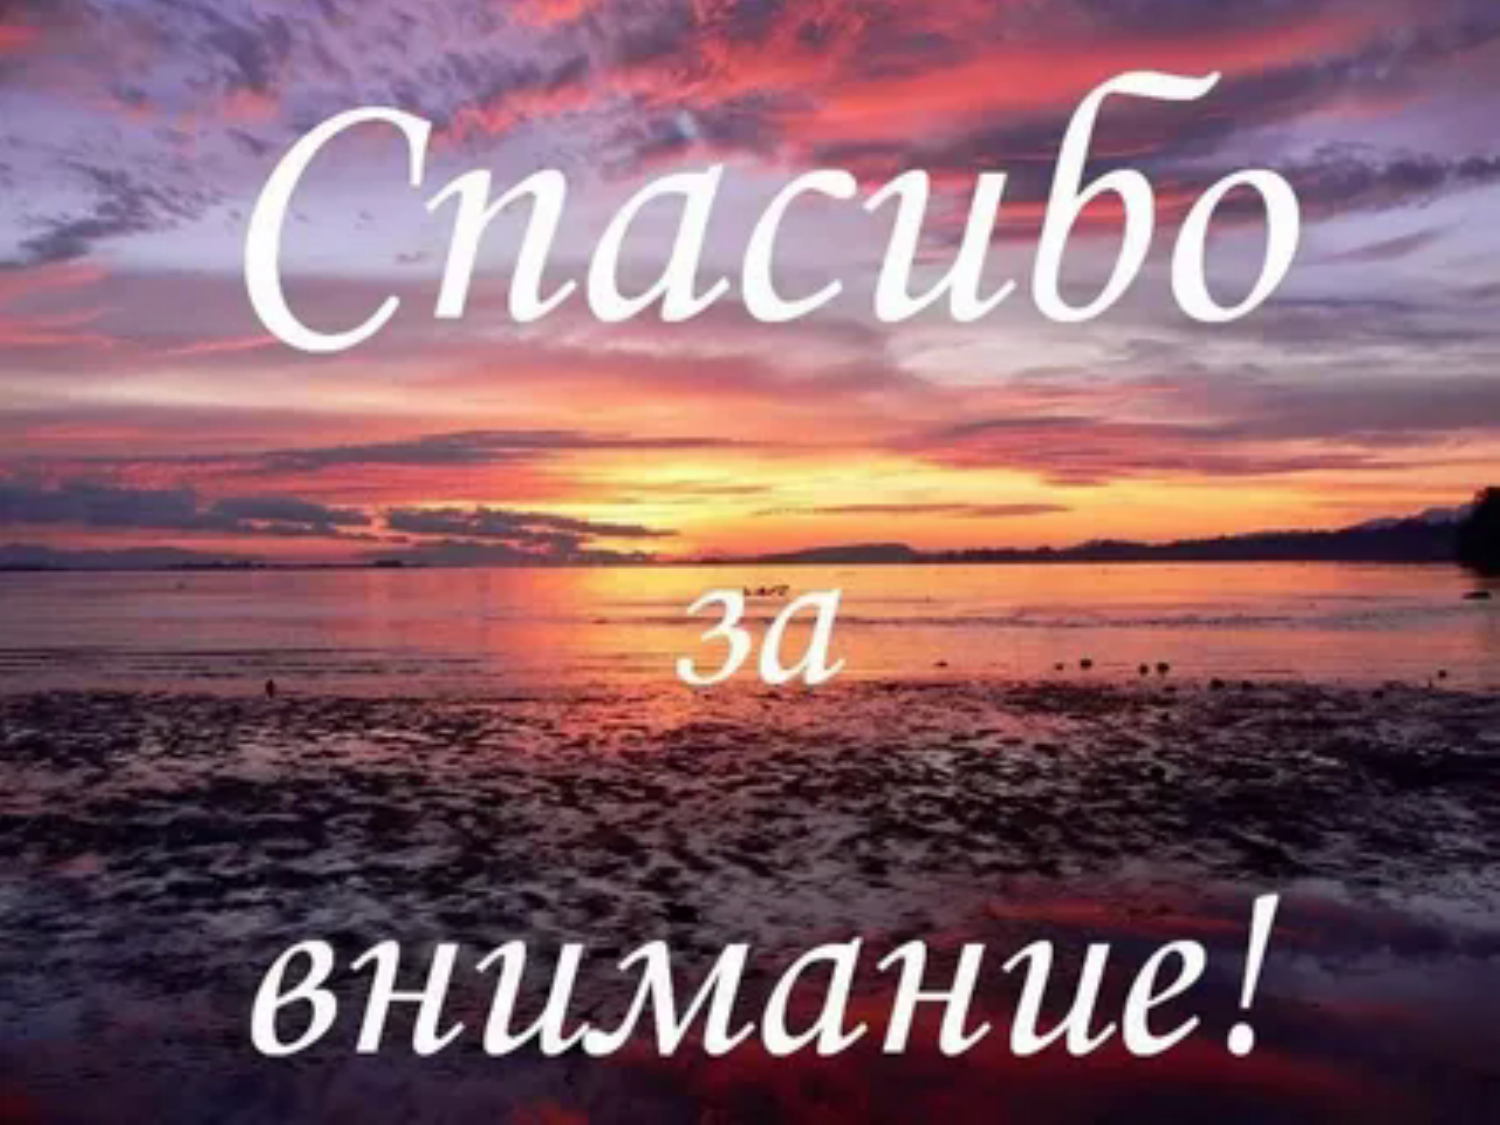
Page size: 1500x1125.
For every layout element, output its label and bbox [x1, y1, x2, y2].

list [0, 0, 1500, 1125]
